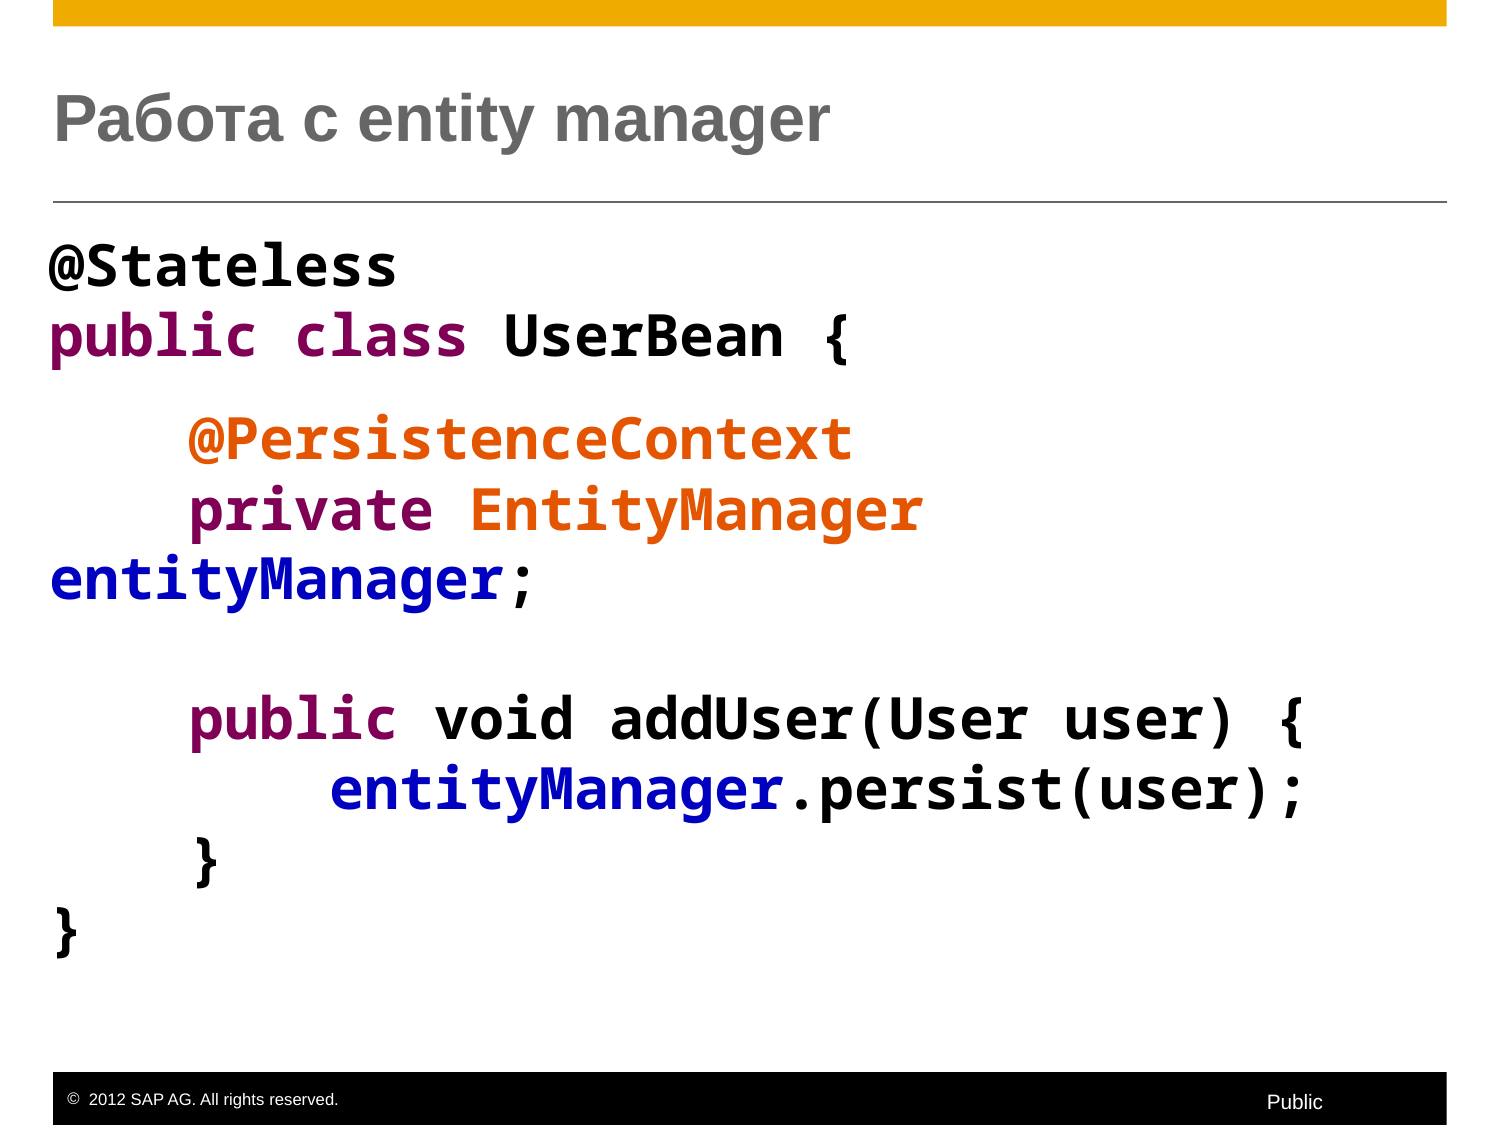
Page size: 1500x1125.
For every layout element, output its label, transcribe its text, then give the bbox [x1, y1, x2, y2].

title Работа с entity manager [53, 53, 1447, 178]
list @Stateless public class UserBean { @PersistenceContext private EntityManager entityManager; public void addUser(User user) { entityManager.persist(user); } } [49, 227, 1443, 950]
